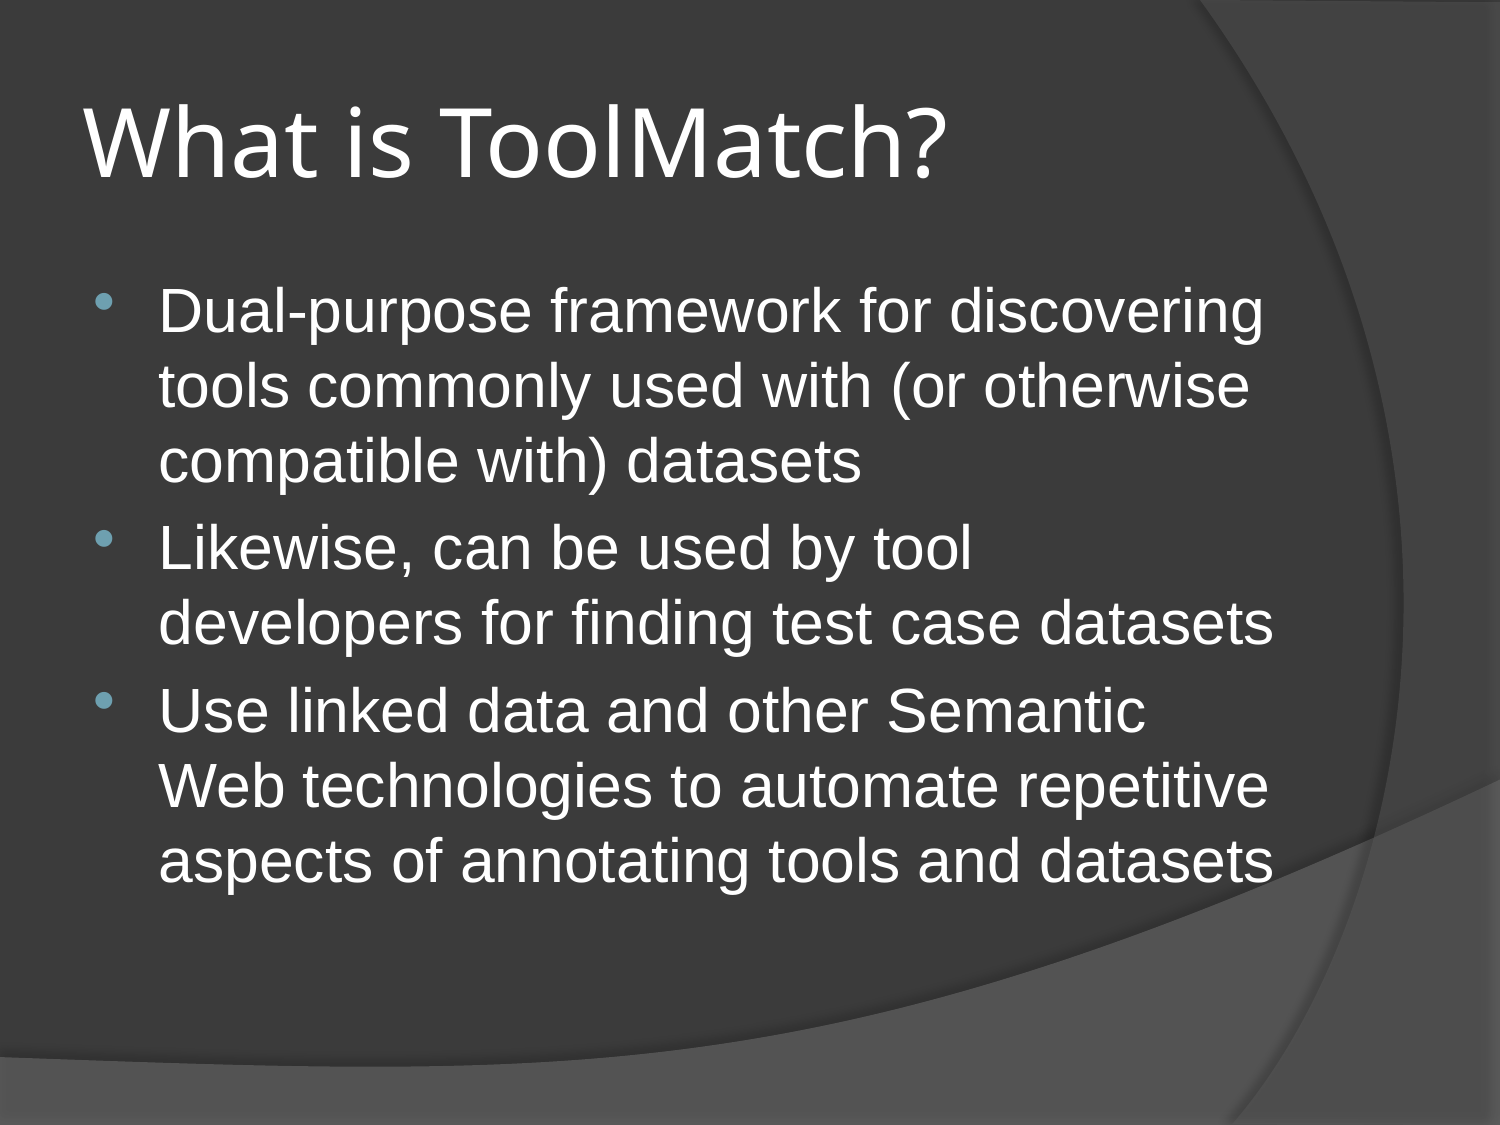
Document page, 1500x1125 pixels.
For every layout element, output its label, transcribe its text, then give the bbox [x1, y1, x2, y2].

list Dual-purpose framework for discovering tools commonly used with (or otherwise compatible with) datasets Likewise, can be used by tool developers for finding test case datasets Use linked data and other Semantic Web technologies to automate repetitive aspects of annotating tools and datasets [75, 262, 1300, 1005]
title What is ToolMatch? [75, 45, 1300, 233]
